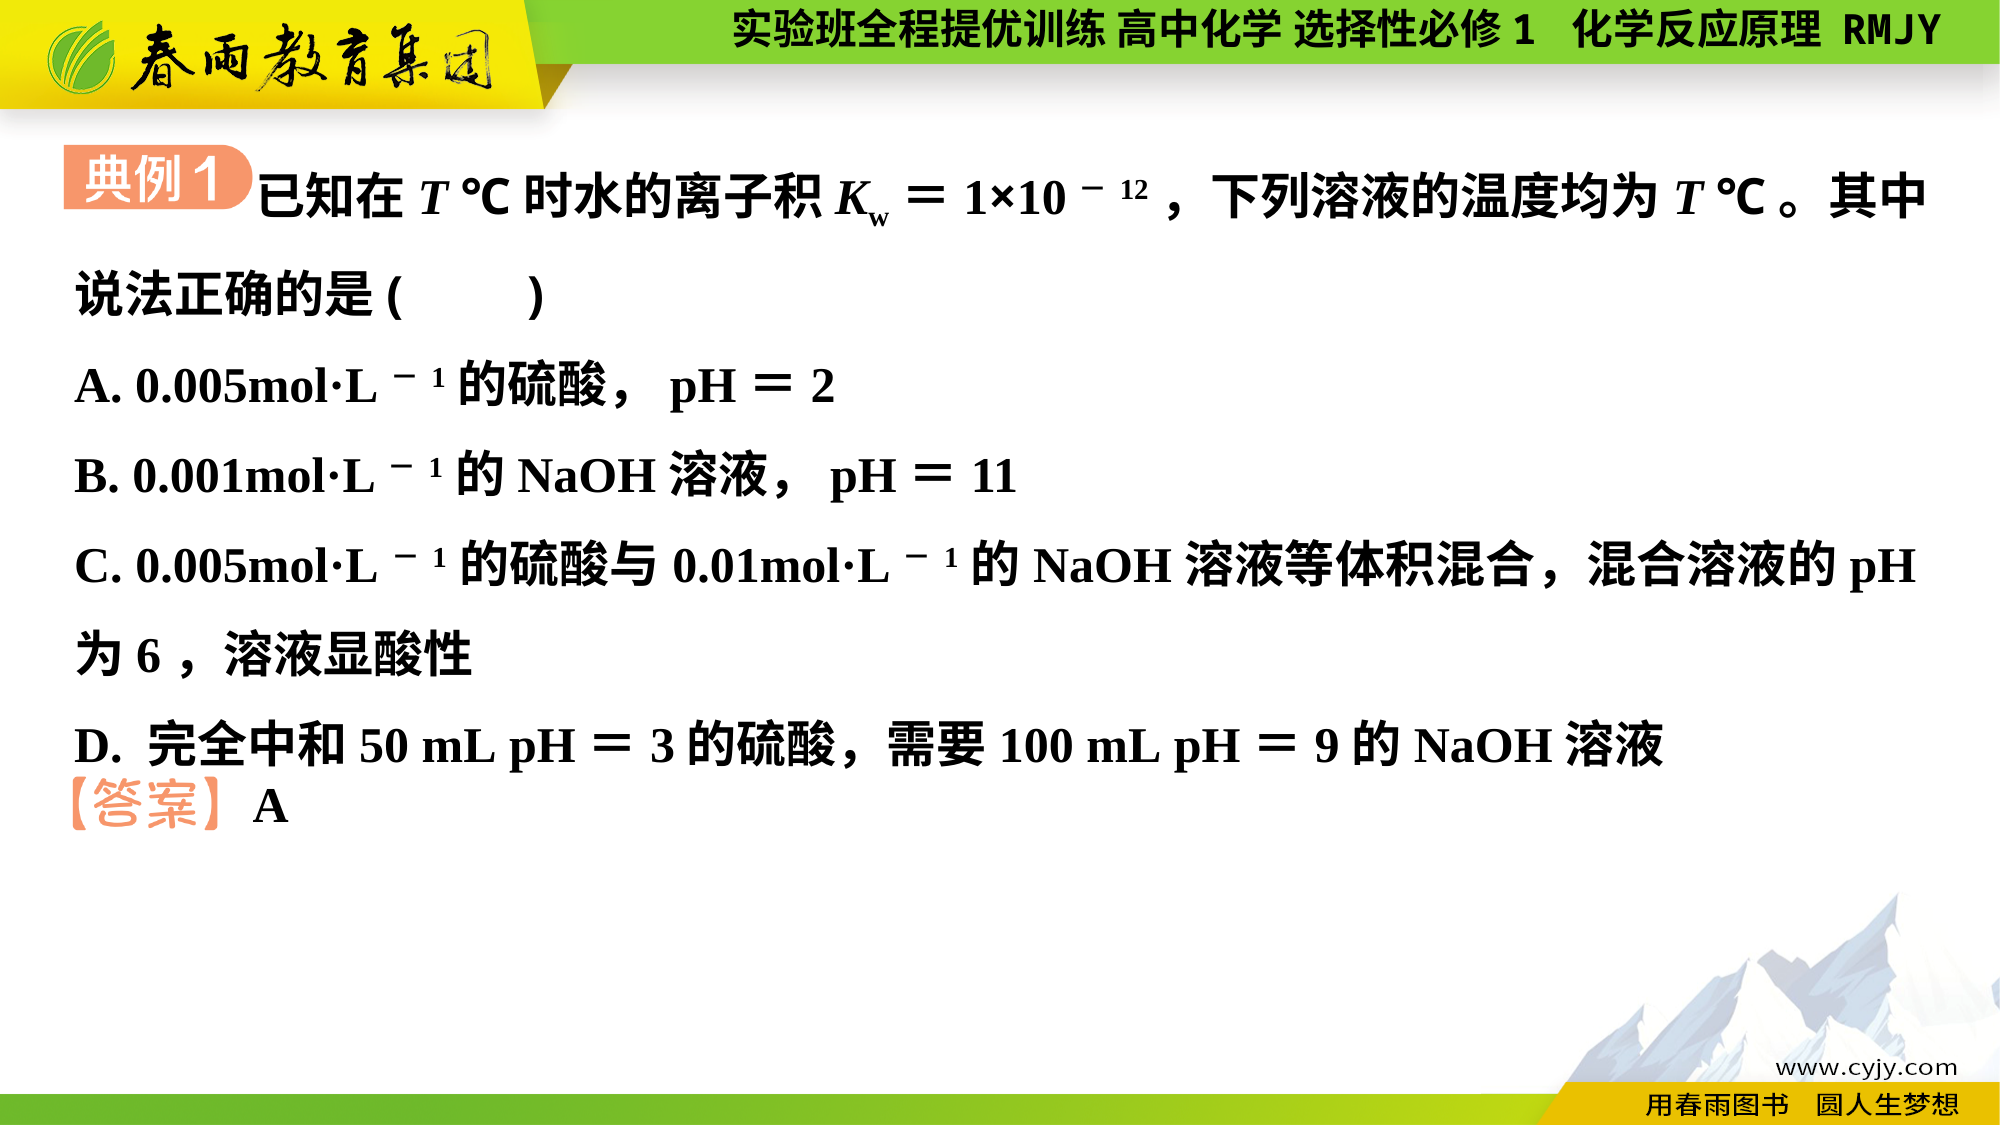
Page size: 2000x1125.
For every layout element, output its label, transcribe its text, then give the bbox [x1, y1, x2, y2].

text_box A [237, 764, 1238, 840]
picture [0, 0, 2000, 1125]
list 已知在T ℃时水的离子积Kw＝1×10－12，下列溶液的温度均为T ℃。其中说法正确的是( ) A. 0.005mol·L－1的硫酸，pH＝2 B. 0.001mol·L－1的NaOH溶液，pH＝11 C. 0.005mol·L－1的硫酸与0.01mol·L－1的NaOH溶液等体积混合，混合溶液的pH为6，溶液显酸性 D. 完全中和50 mL pH＝3的硫酸，需要100 mL pH＝9的NaOH溶液 [59, 122, 1944, 763]
